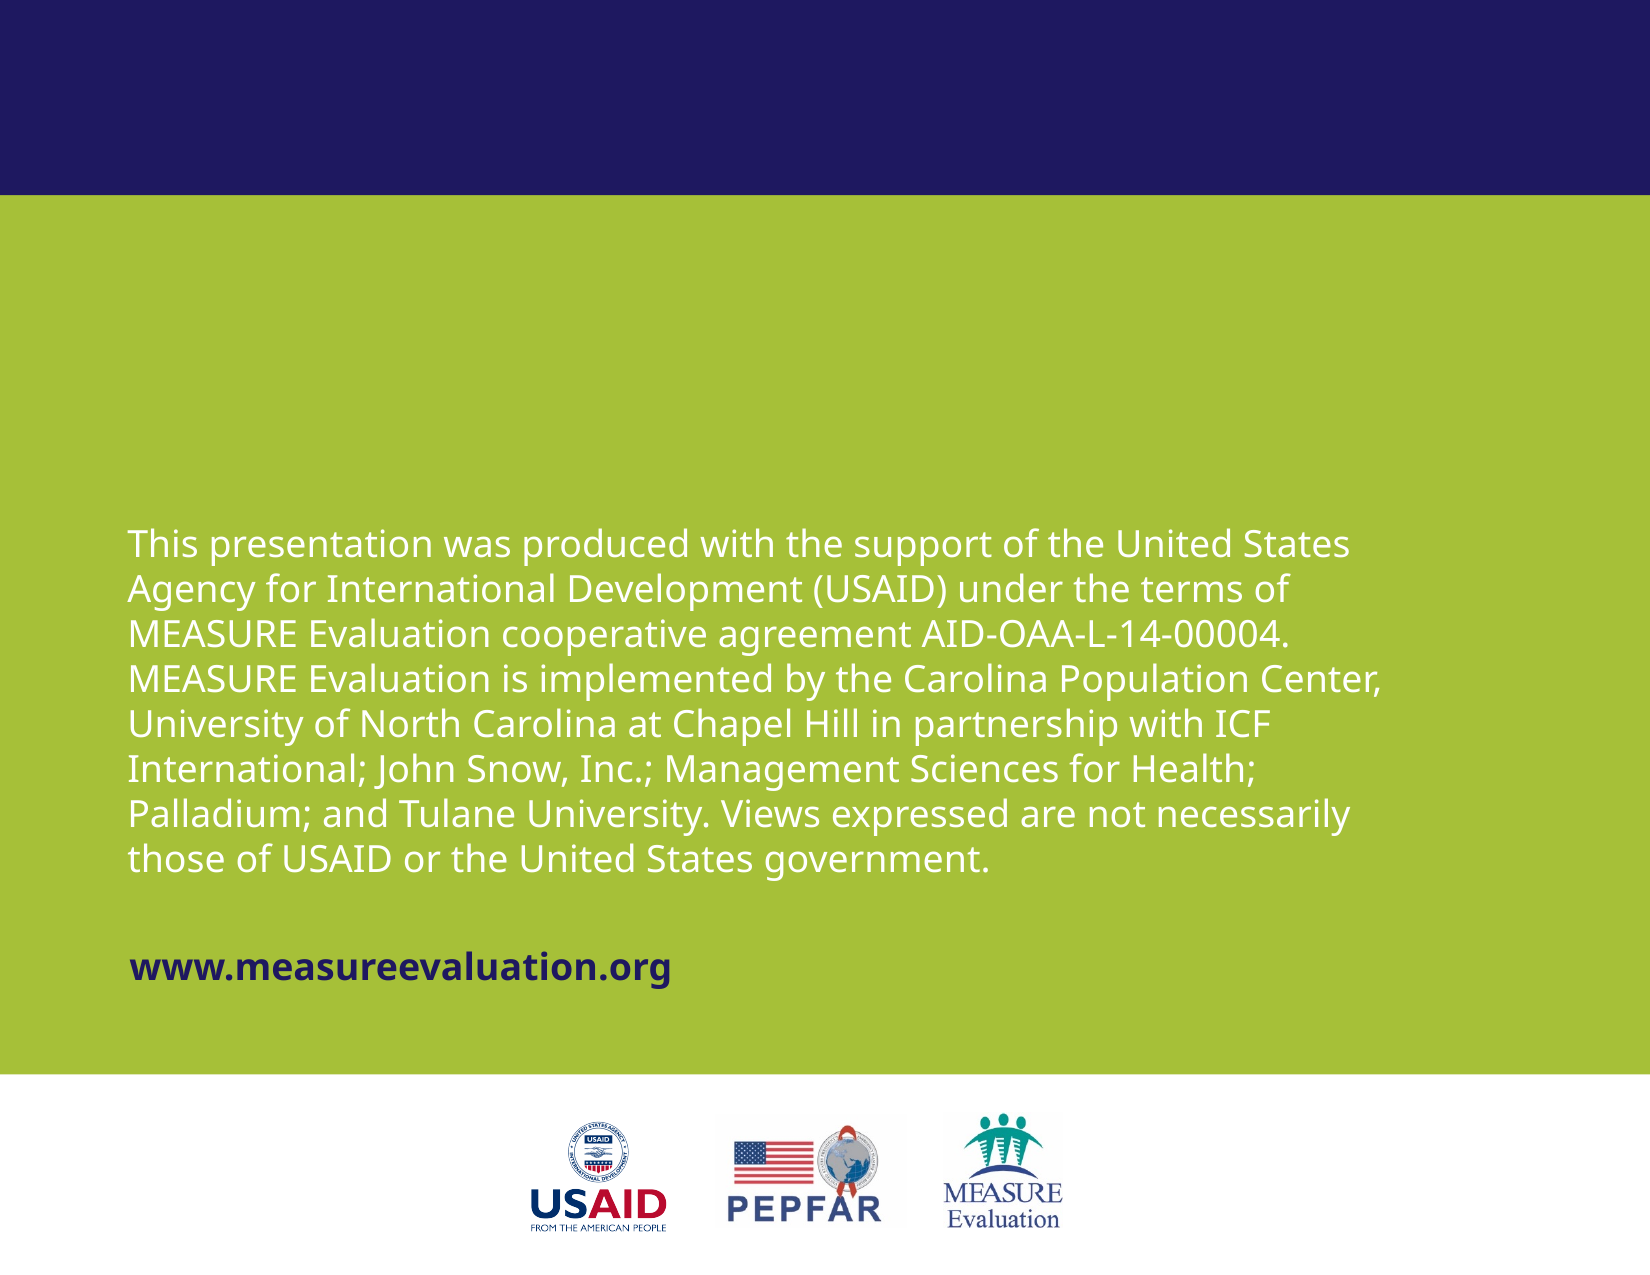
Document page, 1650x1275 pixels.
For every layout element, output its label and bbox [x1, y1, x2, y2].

picture [501, 1093, 696, 1260]
picture [943, 1112, 1063, 1228]
picture [715, 1114, 907, 1228]
